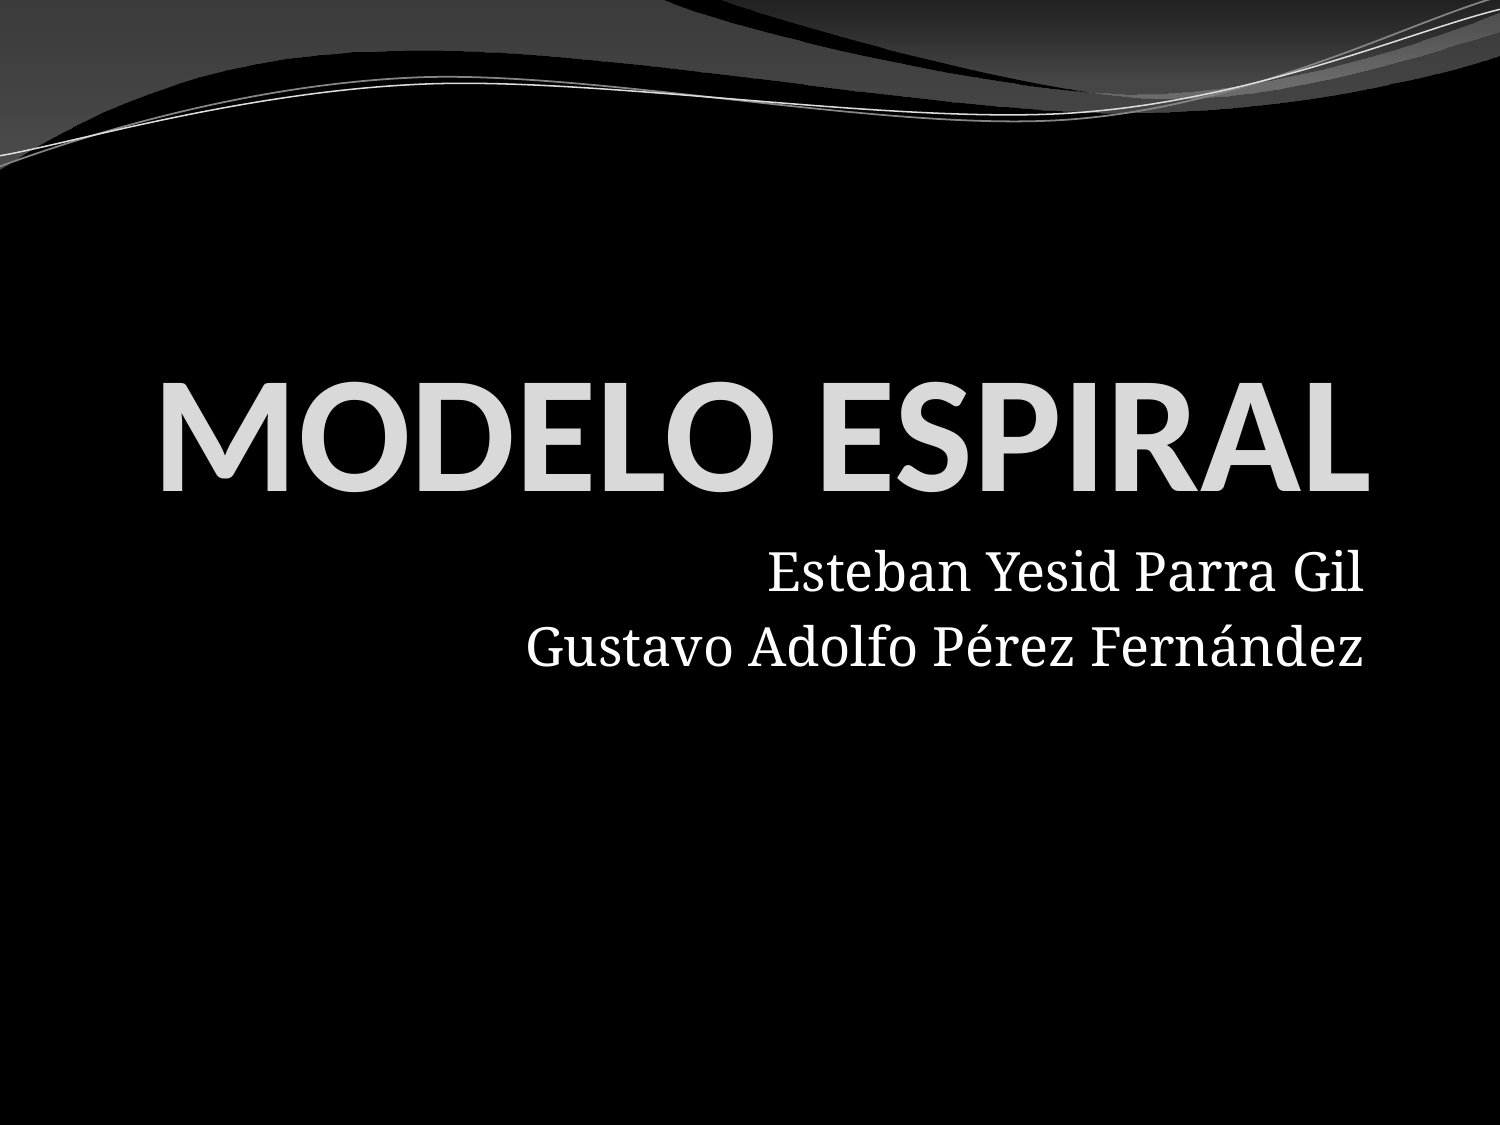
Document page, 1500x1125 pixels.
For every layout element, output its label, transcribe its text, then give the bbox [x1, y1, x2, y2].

title MODELO ESPIRAL [87, 224, 1376, 525]
subtitle Esteban Yesid Parra Gil Gustavo Adolfo Pérez Fernández [87, 529, 1376, 818]
